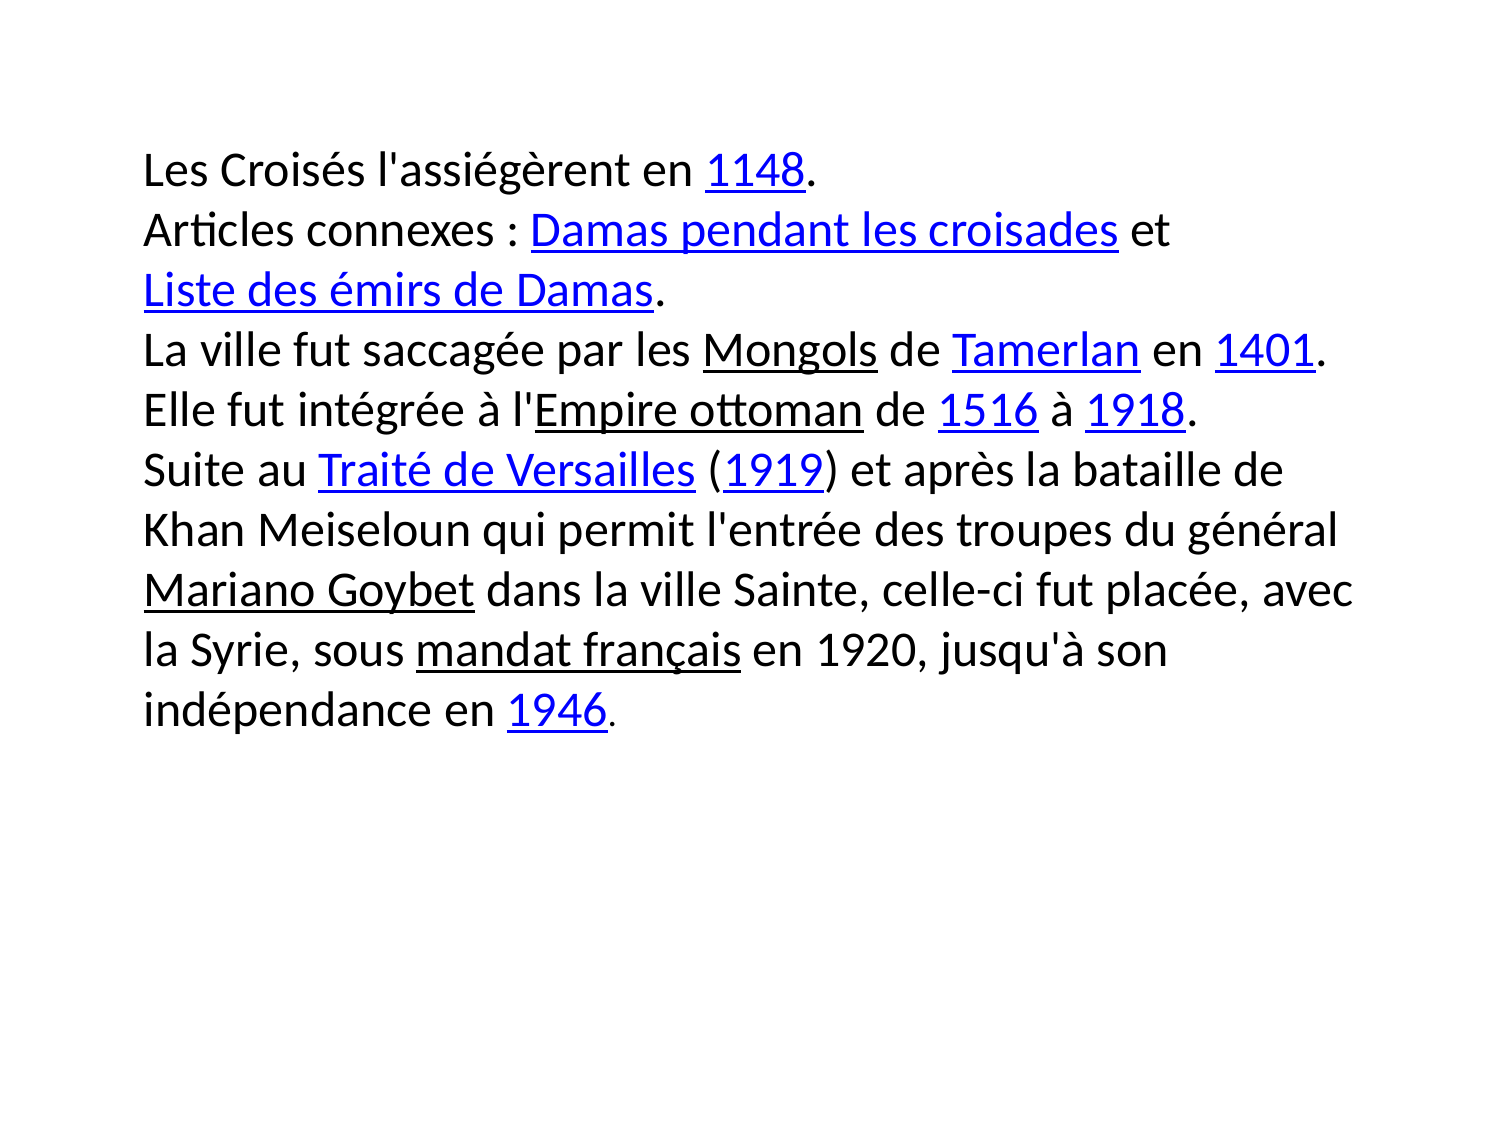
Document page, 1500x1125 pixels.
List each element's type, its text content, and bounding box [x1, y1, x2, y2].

text_box Les Croisés l'assiégèrent en 1148. Articles connexes : Damas pendant les croisades et Liste des émirs de Damas. La ville fut saccagée par les Mongols de Tamerlan en 1401. Elle fut intégrée à l'Empire ottoman de 1516 à 1918. Suite au Traité de Versailles (1919) et après la bataille de Khan Meiseloun qui permit l'entrée des troupes du général Mariano Goybet dans la ville Sainte, celle-ci fut placée, avec la Syrie, sous mandat français en 1920, jusqu'à son indépendance en 1946. [128, 128, 1372, 744]
